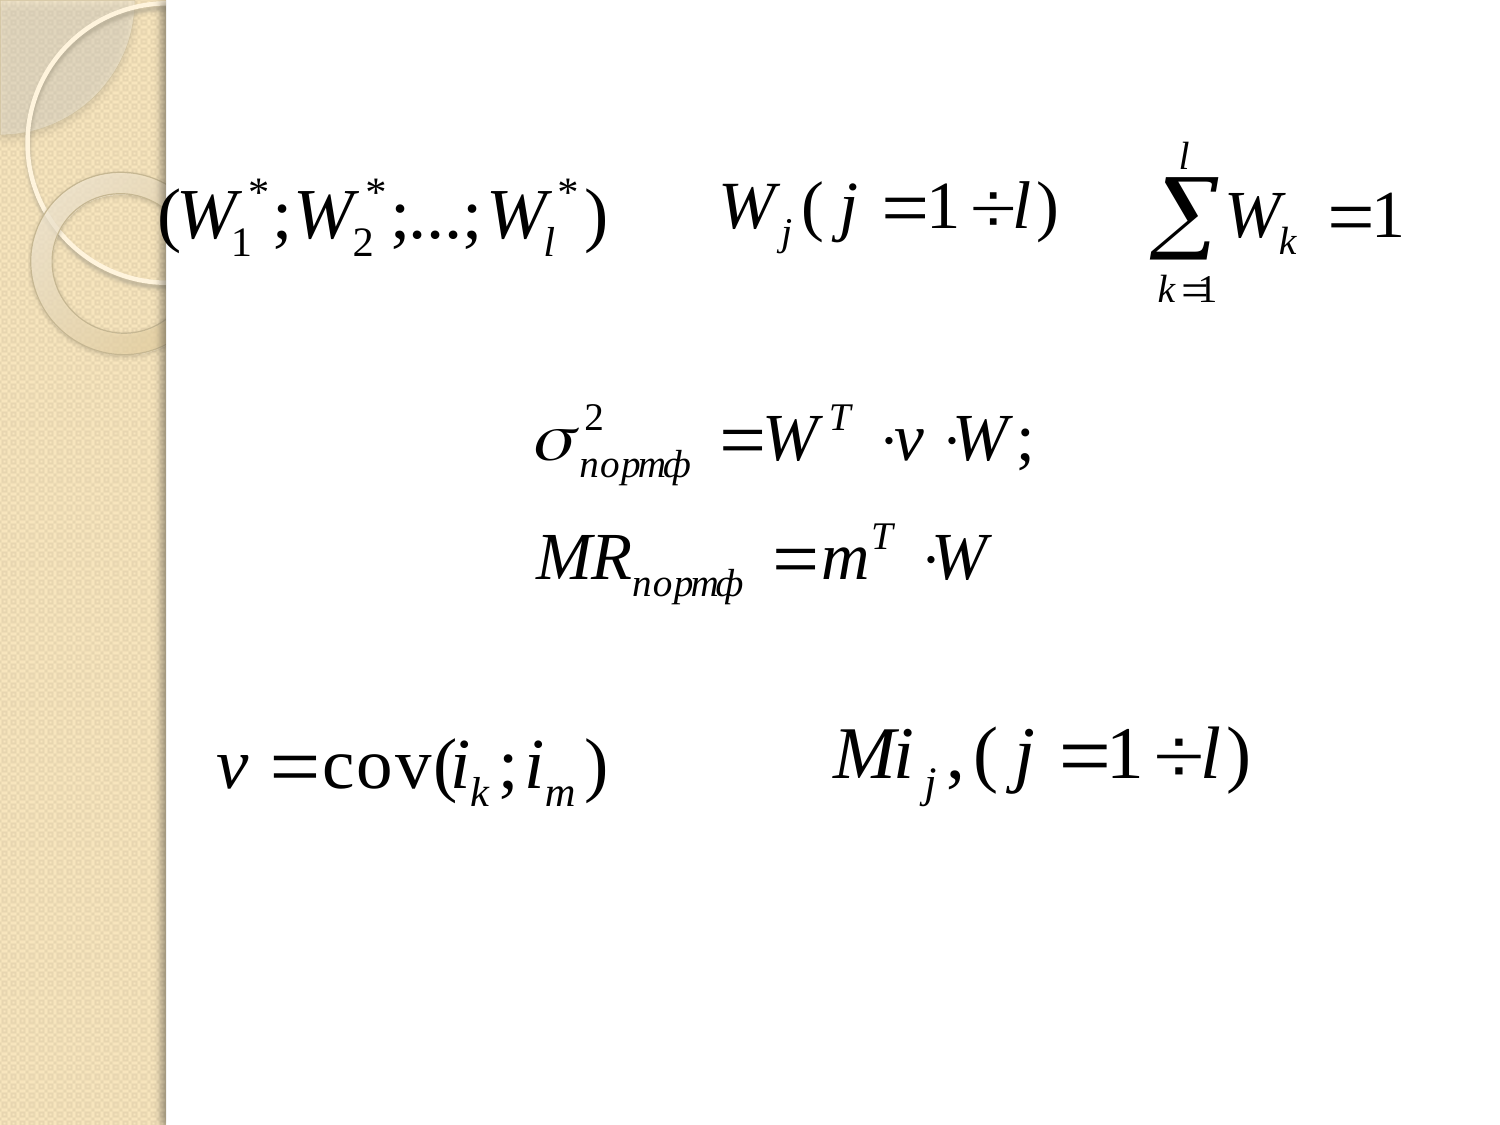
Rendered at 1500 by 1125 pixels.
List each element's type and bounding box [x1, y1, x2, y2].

text_box [714, 160, 1070, 268]
text_box [147, 160, 621, 275]
text_box [206, 715, 620, 825]
text_box [525, 385, 1046, 621]
text_box [820, 703, 1267, 823]
text_box [1139, 125, 1412, 317]
